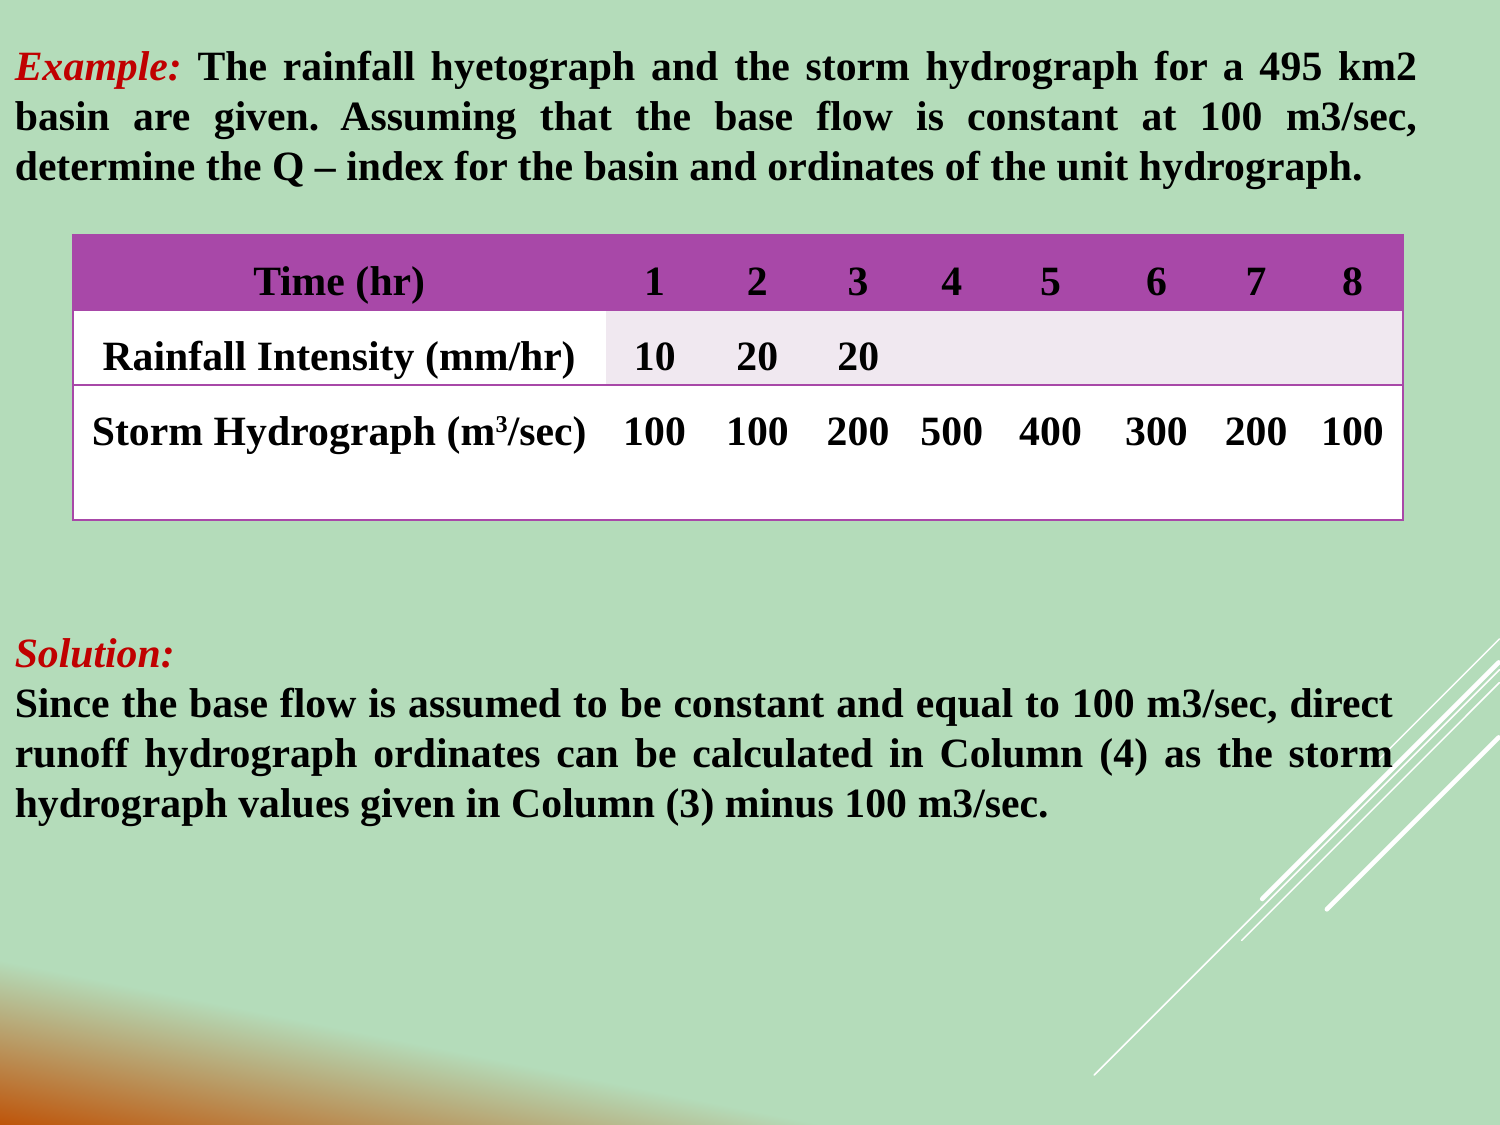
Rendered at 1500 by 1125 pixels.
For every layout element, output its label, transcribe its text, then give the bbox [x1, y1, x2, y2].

table_cell 100 [1302, 386, 1402, 519]
table_cell 100 [606, 386, 704, 519]
table_header 7 [1210, 236, 1302, 309]
table_cell 100 [704, 386, 811, 519]
table_cell [999, 311, 1103, 384]
table_header 4 [905, 236, 999, 309]
table_header 5 [999, 236, 1103, 309]
table_cell 400 [999, 386, 1103, 519]
table_header 1 [606, 236, 704, 309]
table_header 8 [1302, 236, 1402, 309]
table_cell Rainfall Intensity (mm/hr) [74, 311, 606, 384]
table_cell [1302, 311, 1402, 384]
table_header 3 [811, 236, 905, 309]
table_cell 300 [1103, 386, 1210, 519]
table_cell 20 [811, 311, 905, 384]
table_cell 10 [606, 311, 704, 384]
table_cell 500 [905, 386, 999, 519]
table_cell 20 [704, 311, 811, 384]
text_box Solution: Since the base flow is assumed to be constant and equal to 100 m3/sec, direct runoff hydrograph ordinates can be calculated in Column (4) as the storm hydrograph values given in Column (3) minus 100 m3/sec. [0, 618, 1410, 834]
table_header Time (hr) [74, 236, 606, 309]
table_cell [1210, 311, 1302, 384]
table_cell 200 [811, 386, 905, 519]
table_cell 200 [1210, 386, 1302, 519]
table_cell [1103, 311, 1210, 384]
table_header 2 [704, 236, 811, 309]
text_box Example: The rainfall hyetograph and the storm hydrograph for a 495 km2 basin are given. Assuming that the base flow is constant at 100 m3/sec, determine the Q – index for the basin and ordinates of the unit hydrograph. [0, 31, 1433, 197]
table_cell Storm Hydrograph (m3/sec) [74, 386, 606, 519]
table_cell [905, 311, 999, 384]
table_header 6 [1103, 236, 1210, 309]
